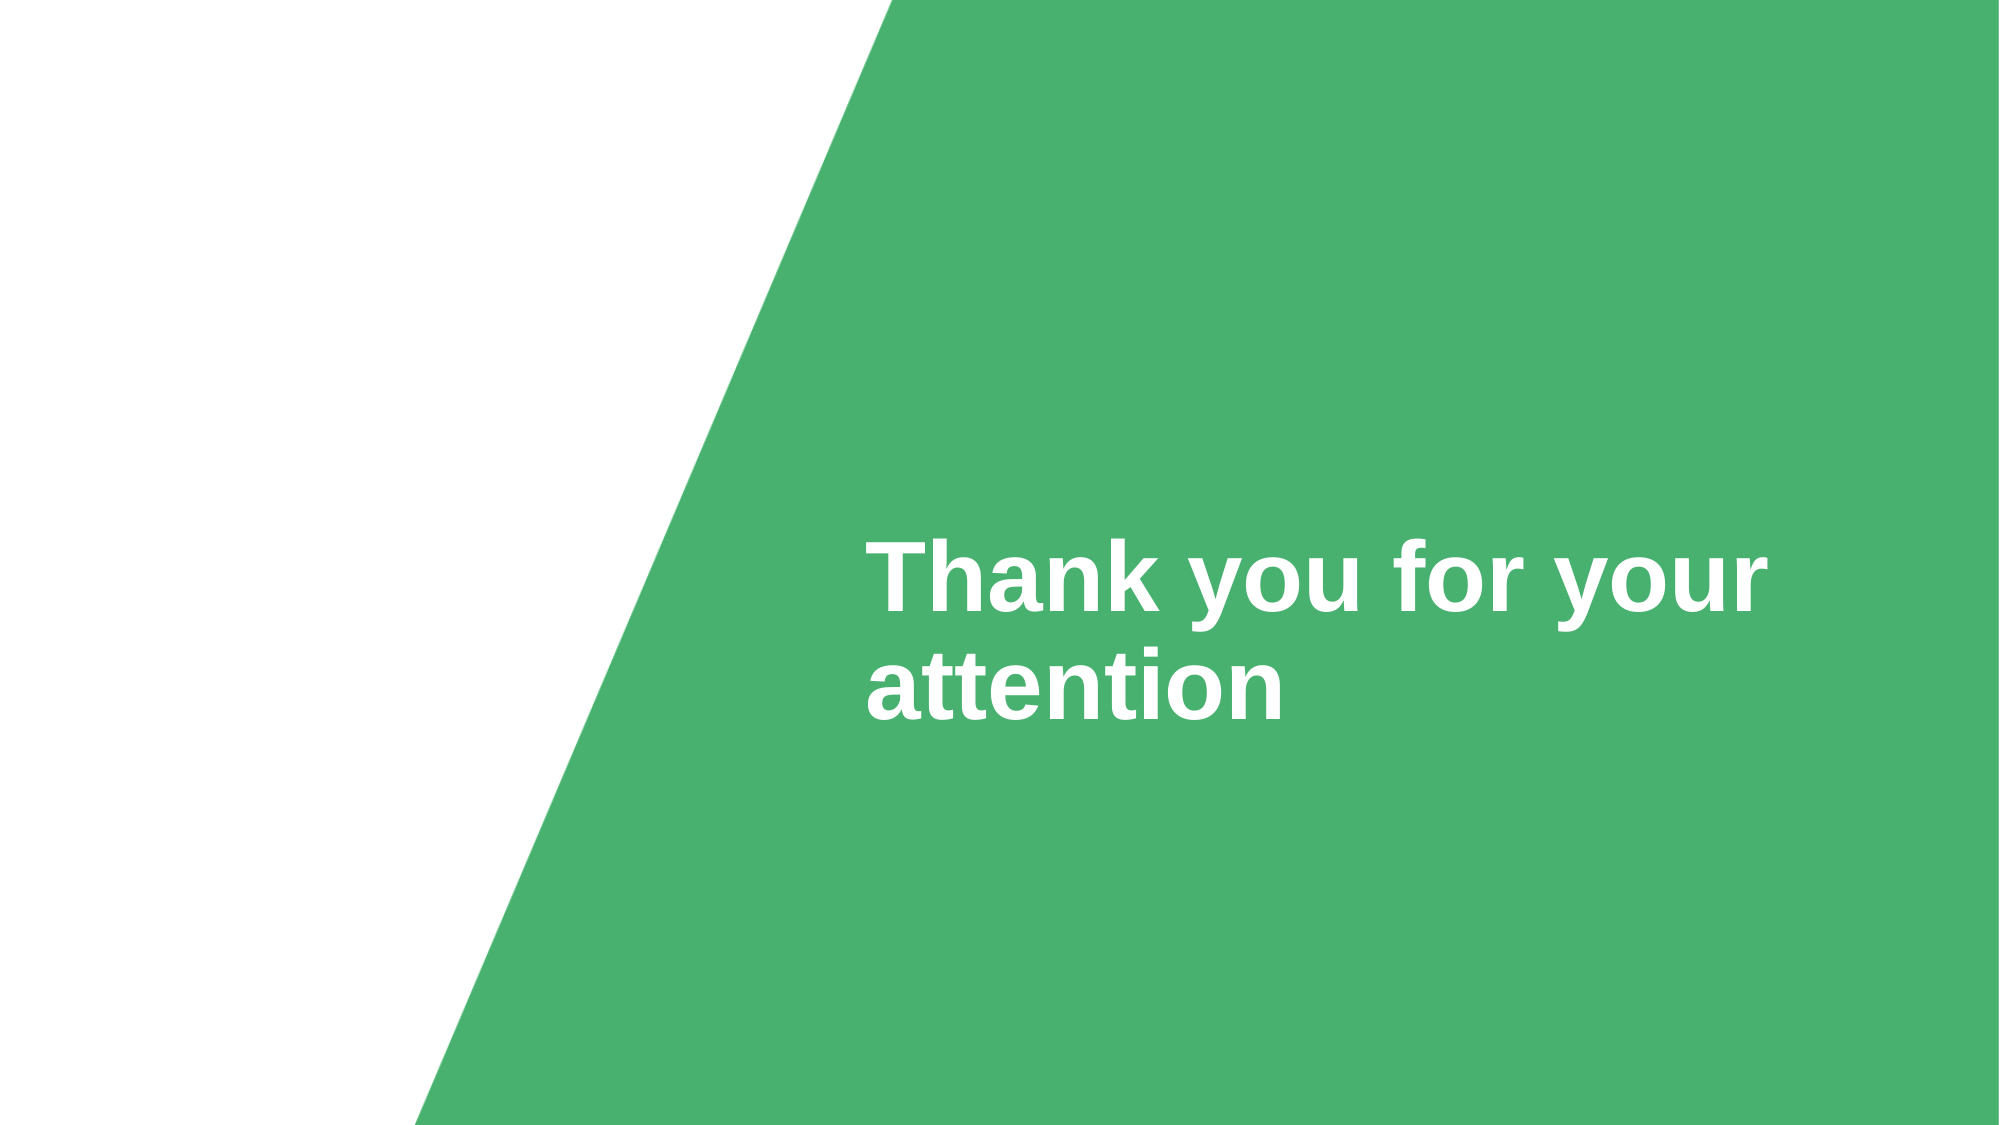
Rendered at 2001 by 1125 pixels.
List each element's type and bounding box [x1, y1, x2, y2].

picture [415, 0, 2001, 1125]
